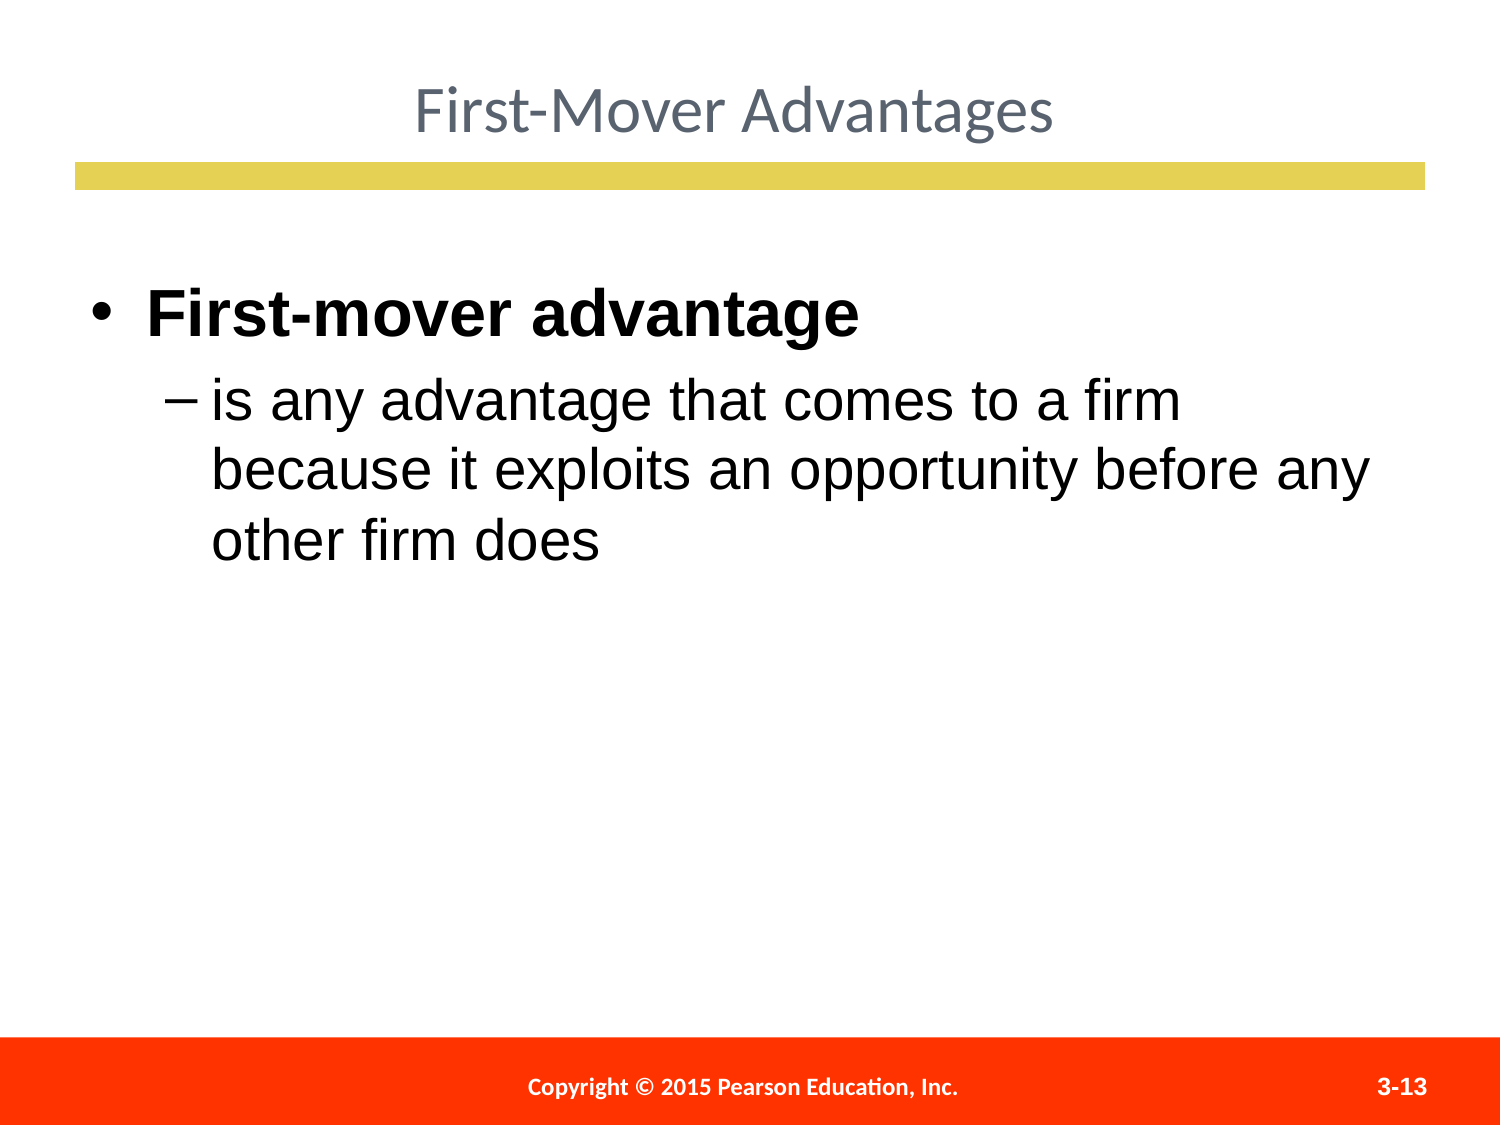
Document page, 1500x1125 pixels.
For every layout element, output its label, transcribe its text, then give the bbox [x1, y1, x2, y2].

list First-mover advantage is any advantage that comes to a firm because it exploits an opportunity before any other firm does [74, 262, 1426, 1006]
title First-Mover Advantages [74, 12, 1426, 201]
